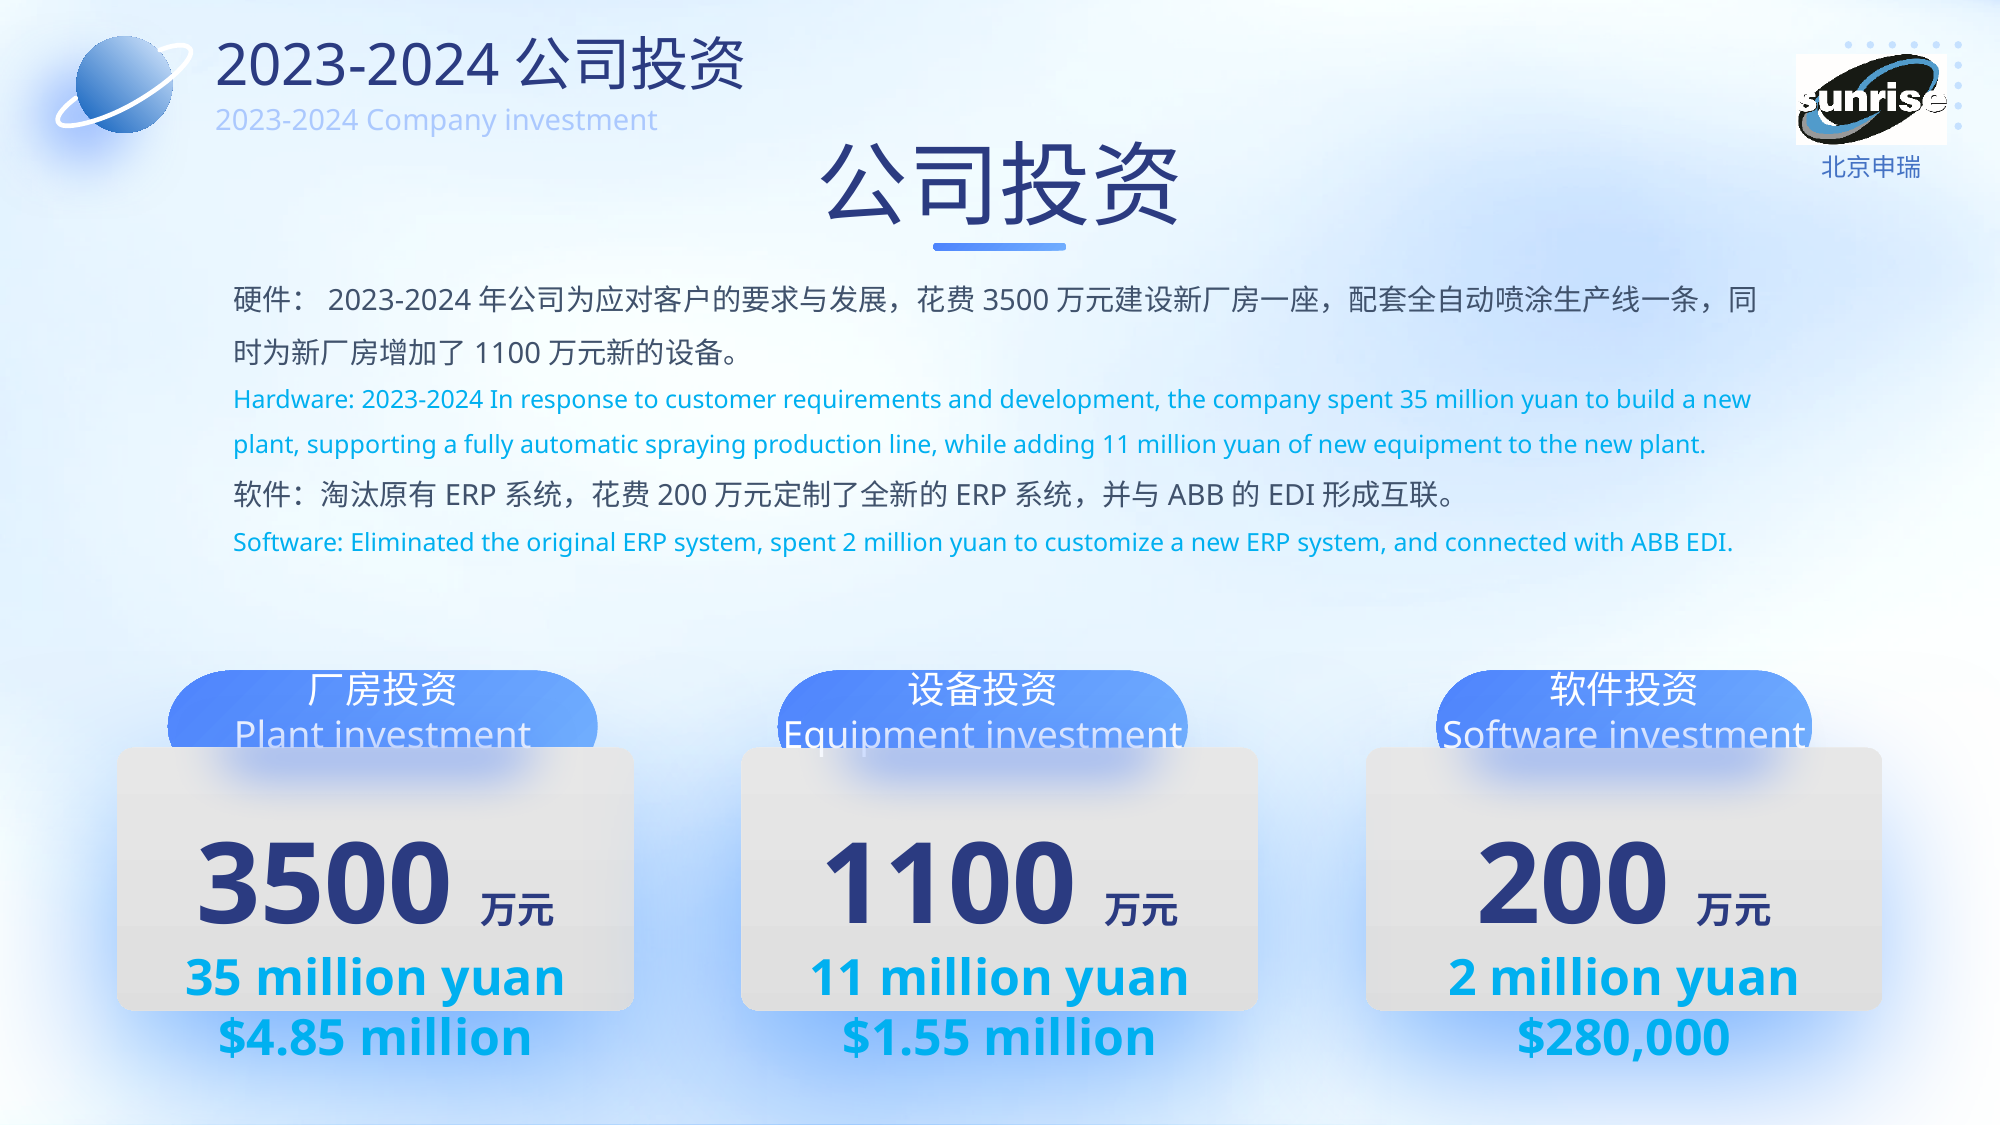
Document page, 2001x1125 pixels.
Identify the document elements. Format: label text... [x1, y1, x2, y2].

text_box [117, 670, 634, 1076]
picture [1796, 54, 1947, 145]
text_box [741, 670, 1259, 1076]
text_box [1365, 670, 1883, 1076]
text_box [50, 36, 202, 133]
text_box 2023-2024 Company investment [215, 93, 914, 144]
text_box 2023-2024公司投资 [215, 27, 764, 93]
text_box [233, 119, 1767, 612]
